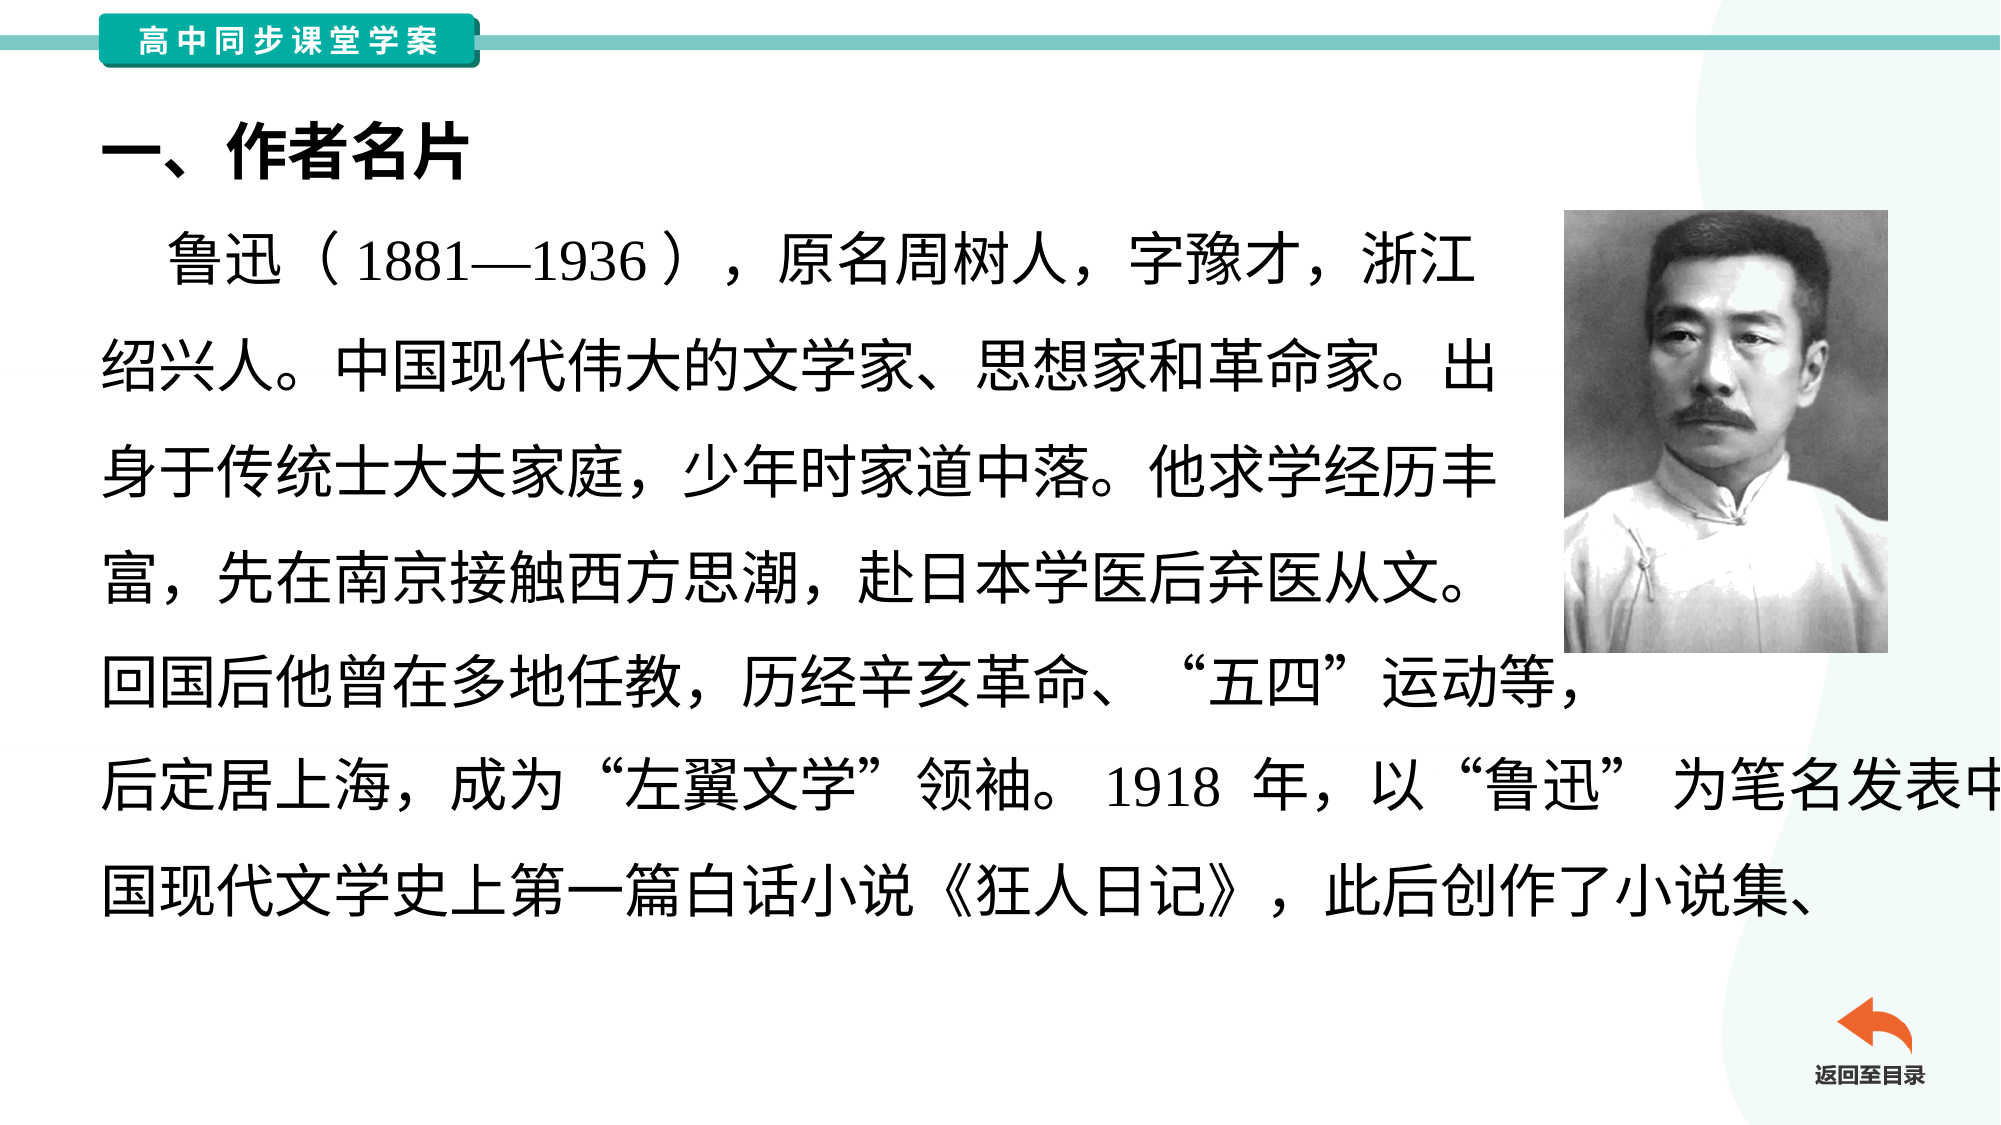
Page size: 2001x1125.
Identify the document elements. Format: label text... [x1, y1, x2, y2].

text_box 一、作者名片 [100, 76, 1899, 248]
text_box 鲁迅（1881—1936），原名周树人，字豫才，浙江 绍兴人。中国现代伟大的文学家、思想家和革命家。出 身于传统士大夫家庭，少年时家道中落。他求学经历丰 富，先在南京接触西方思潮，赴日本学医后弃医从文。 回国后他曾在多地任教，历经辛亥革命、“五四”运动等， [100, 186, 1556, 705]
picture [0, 0, 2000, 1125]
text_box 后定居上海，成为“左翼文学”领袖。1918 年，以“鲁迅” 为笔名发表中 国现代文学史上第一篇白话小说《狂人日记》，此后创作了小说集、 [100, 711, 1900, 925]
